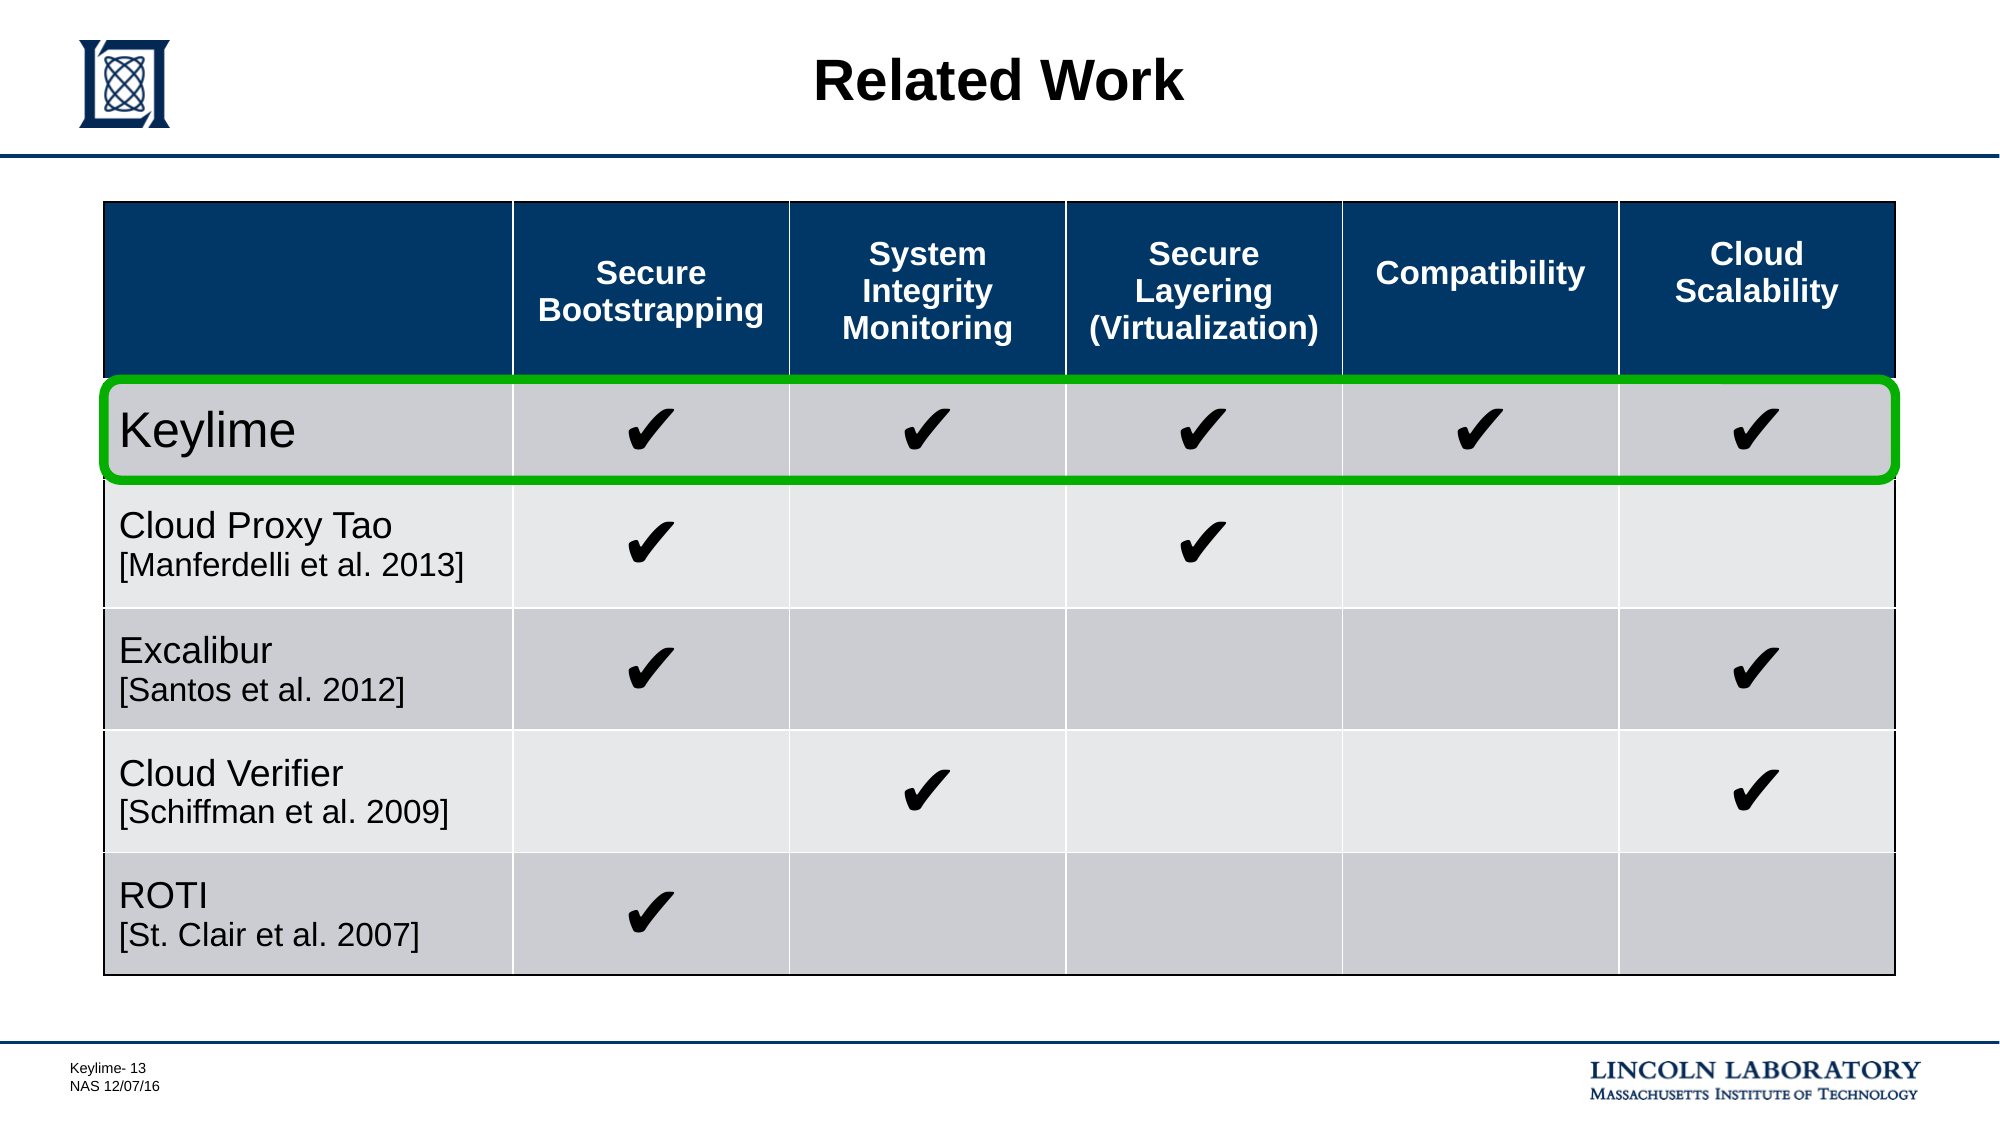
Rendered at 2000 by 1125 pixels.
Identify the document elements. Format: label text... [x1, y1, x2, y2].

table_cell [1067, 731, 1342, 852]
table_cell [514, 731, 789, 852]
table_header Compatibility [1343, 203, 1618, 378]
table_cell [790, 609, 1065, 729]
table_cell ✔ [1620, 609, 1894, 729]
table_header Cloud Scalability [1620, 203, 1894, 378]
picture [79, 40, 170, 128]
table_cell [1343, 481, 1618, 607]
picture [1588, 1061, 1921, 1100]
table_cell Excalibur [Santos et al. 2012] [105, 609, 512, 729]
table_cell [1343, 853, 1618, 974]
table_cell [1620, 480, 1894, 607]
table_cell ✔ [1620, 731, 1894, 852]
table_header Secure Bootstrapping [514, 203, 789, 378]
table_header [105, 203, 512, 378]
table_cell [1067, 853, 1342, 974]
table_cell [1343, 731, 1618, 852]
table_cell [790, 481, 1065, 607]
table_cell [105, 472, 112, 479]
table_cell ✔ [514, 609, 789, 729]
text_box [103, 379, 1896, 481]
table_header System Integrity Monitoring [790, 203, 1065, 378]
table_header Secure Layering (Virtualization) [1067, 203, 1342, 378]
title Related Work [205, 16, 1794, 151]
table_cell ✔ [514, 853, 789, 974]
table_cell ROTI [St. Clair et al. 2007] [105, 853, 512, 974]
table_cell [1067, 609, 1342, 729]
table_cell ✔ [790, 731, 1065, 852]
table_cell [1620, 853, 1894, 974]
table_cell [790, 853, 1065, 974]
table_cell ✔ [514, 481, 789, 607]
table_cell Cloud Proxy Tao [Manferdelli et al. 2013] [105, 480, 512, 607]
table_cell Cloud Verifier [Schiffman et al. 2009] [105, 731, 512, 852]
table_cell [1343, 609, 1618, 729]
table_cell ✔ [1067, 481, 1342, 607]
